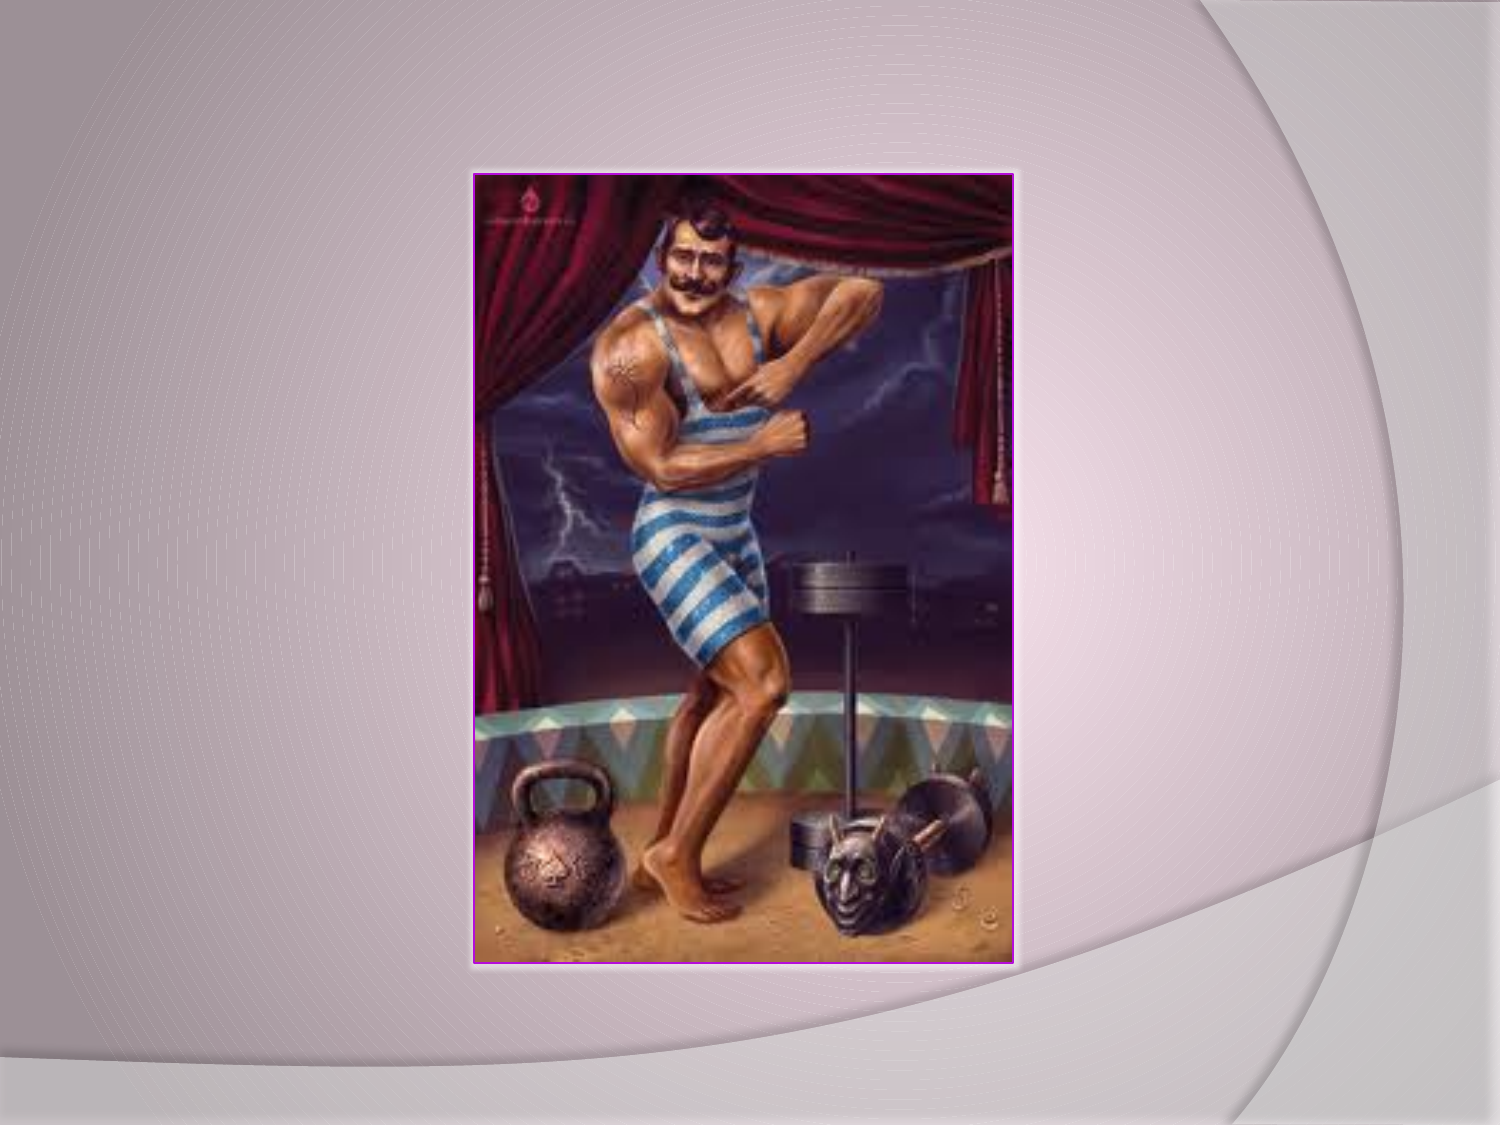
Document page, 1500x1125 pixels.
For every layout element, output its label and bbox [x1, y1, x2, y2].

picture [474, 174, 1013, 963]
